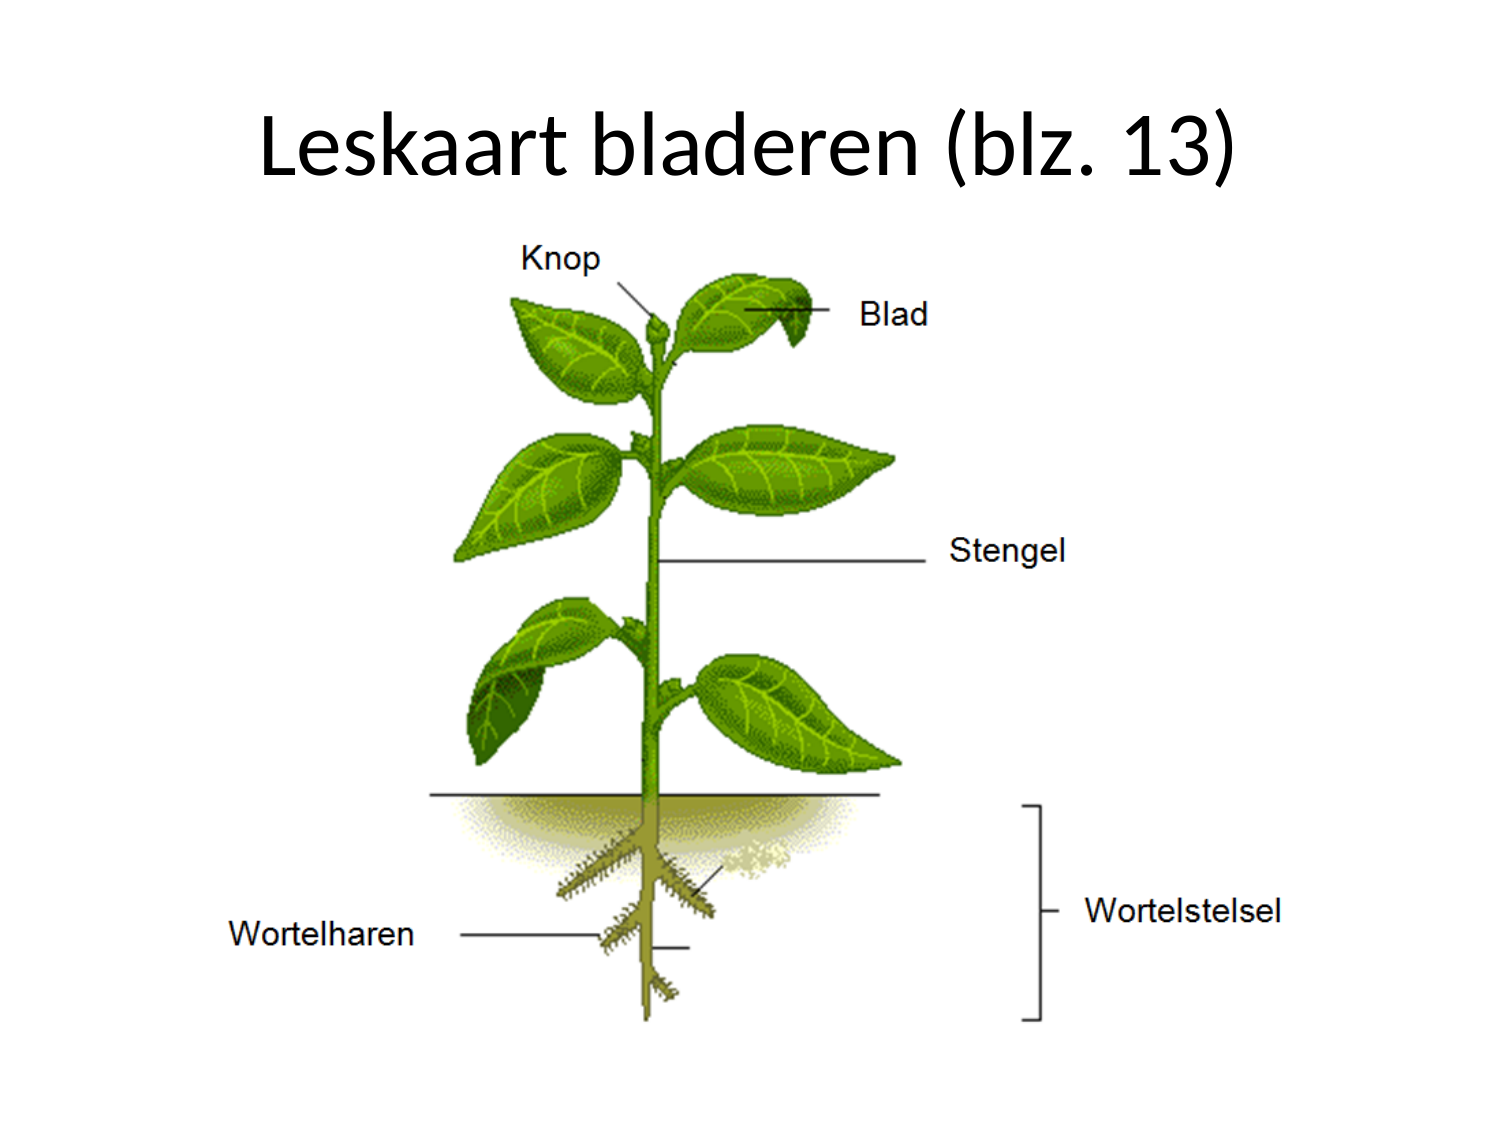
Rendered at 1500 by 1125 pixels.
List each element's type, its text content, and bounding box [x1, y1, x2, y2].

title Leskaart bladeren (blz. 13) [75, 45, 1425, 233]
picture [218, 219, 1292, 1036]
